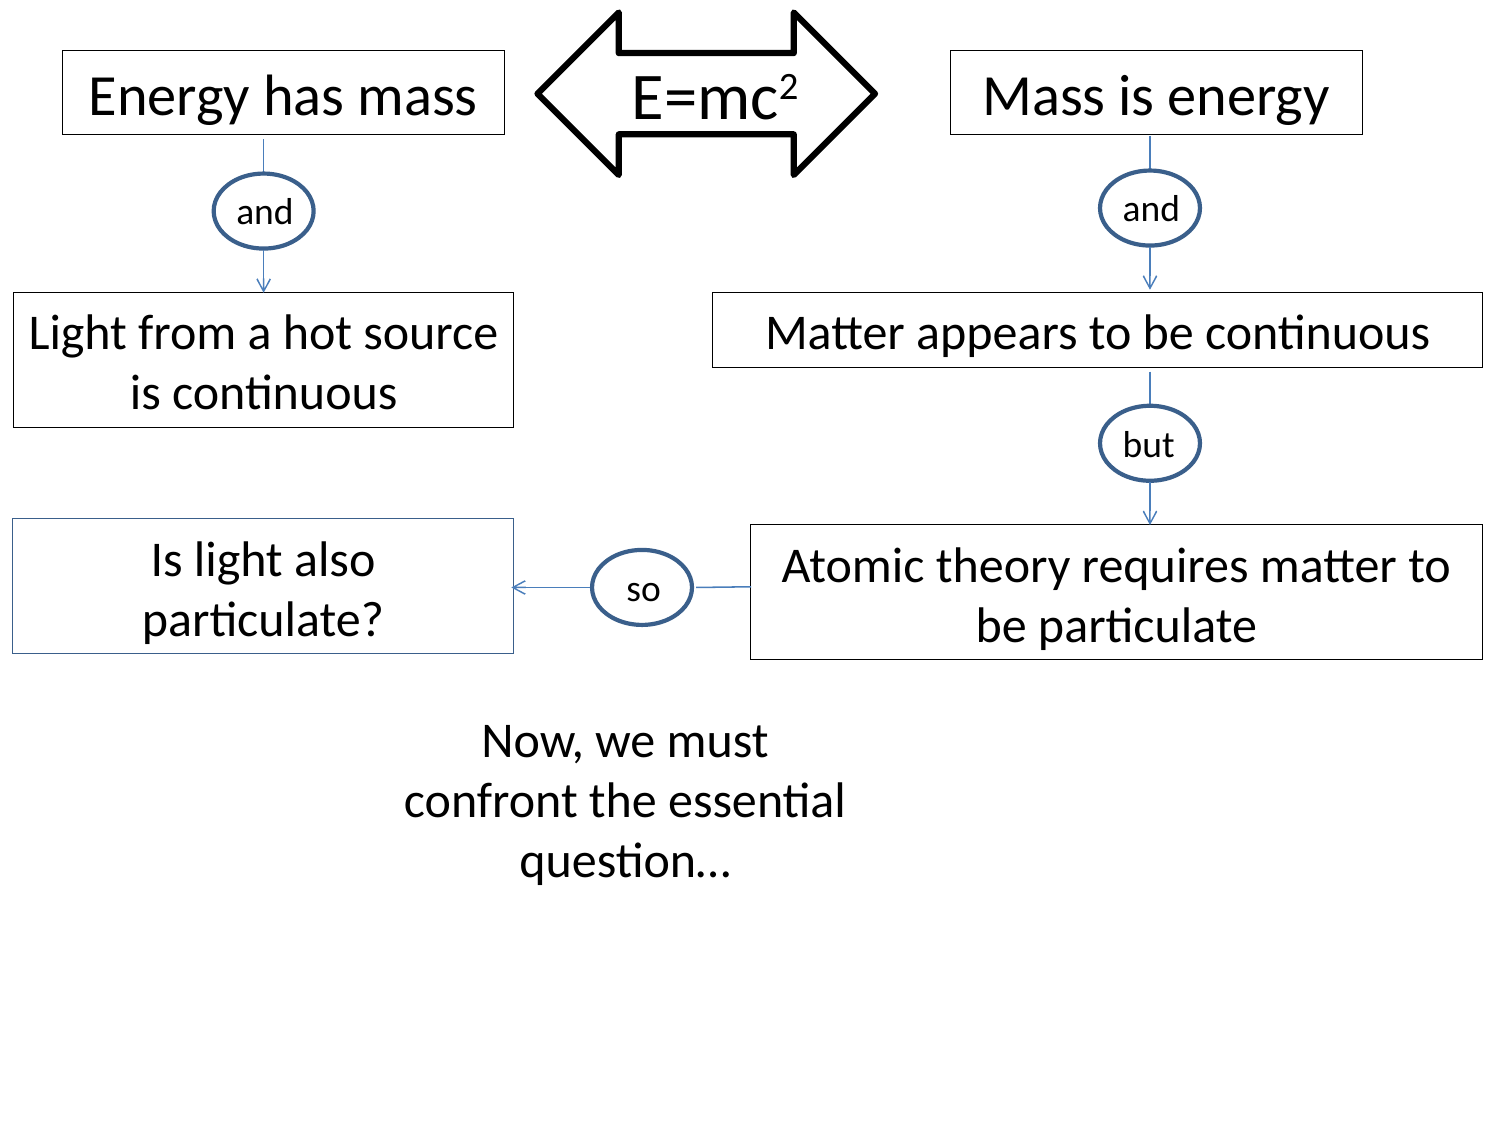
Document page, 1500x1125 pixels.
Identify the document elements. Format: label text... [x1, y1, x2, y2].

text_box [213, 139, 335, 294]
text_box [791, 141, 831, 177]
text_box Matter appears to be continuous [712, 292, 1483, 368]
text_box Mass is energy [950, 50, 1363, 135]
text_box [1099, 136, 1221, 290]
text_box [535, 10, 621, 177]
text_box Atomic theory requires matter to be particulate [755, 524, 1483, 660]
text_box Energy has mass [62, 50, 505, 135]
text_box Now, we must confront the essential question… [375, 699, 875, 895]
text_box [1099, 371, 1221, 526]
text_box Light from a hot source is continuous [13, 292, 514, 428]
text_box [845, 60, 878, 127]
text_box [12, 518, 752, 656]
text_box [791, 10, 830, 45]
text_box E=mc2 [617, 45, 845, 141]
